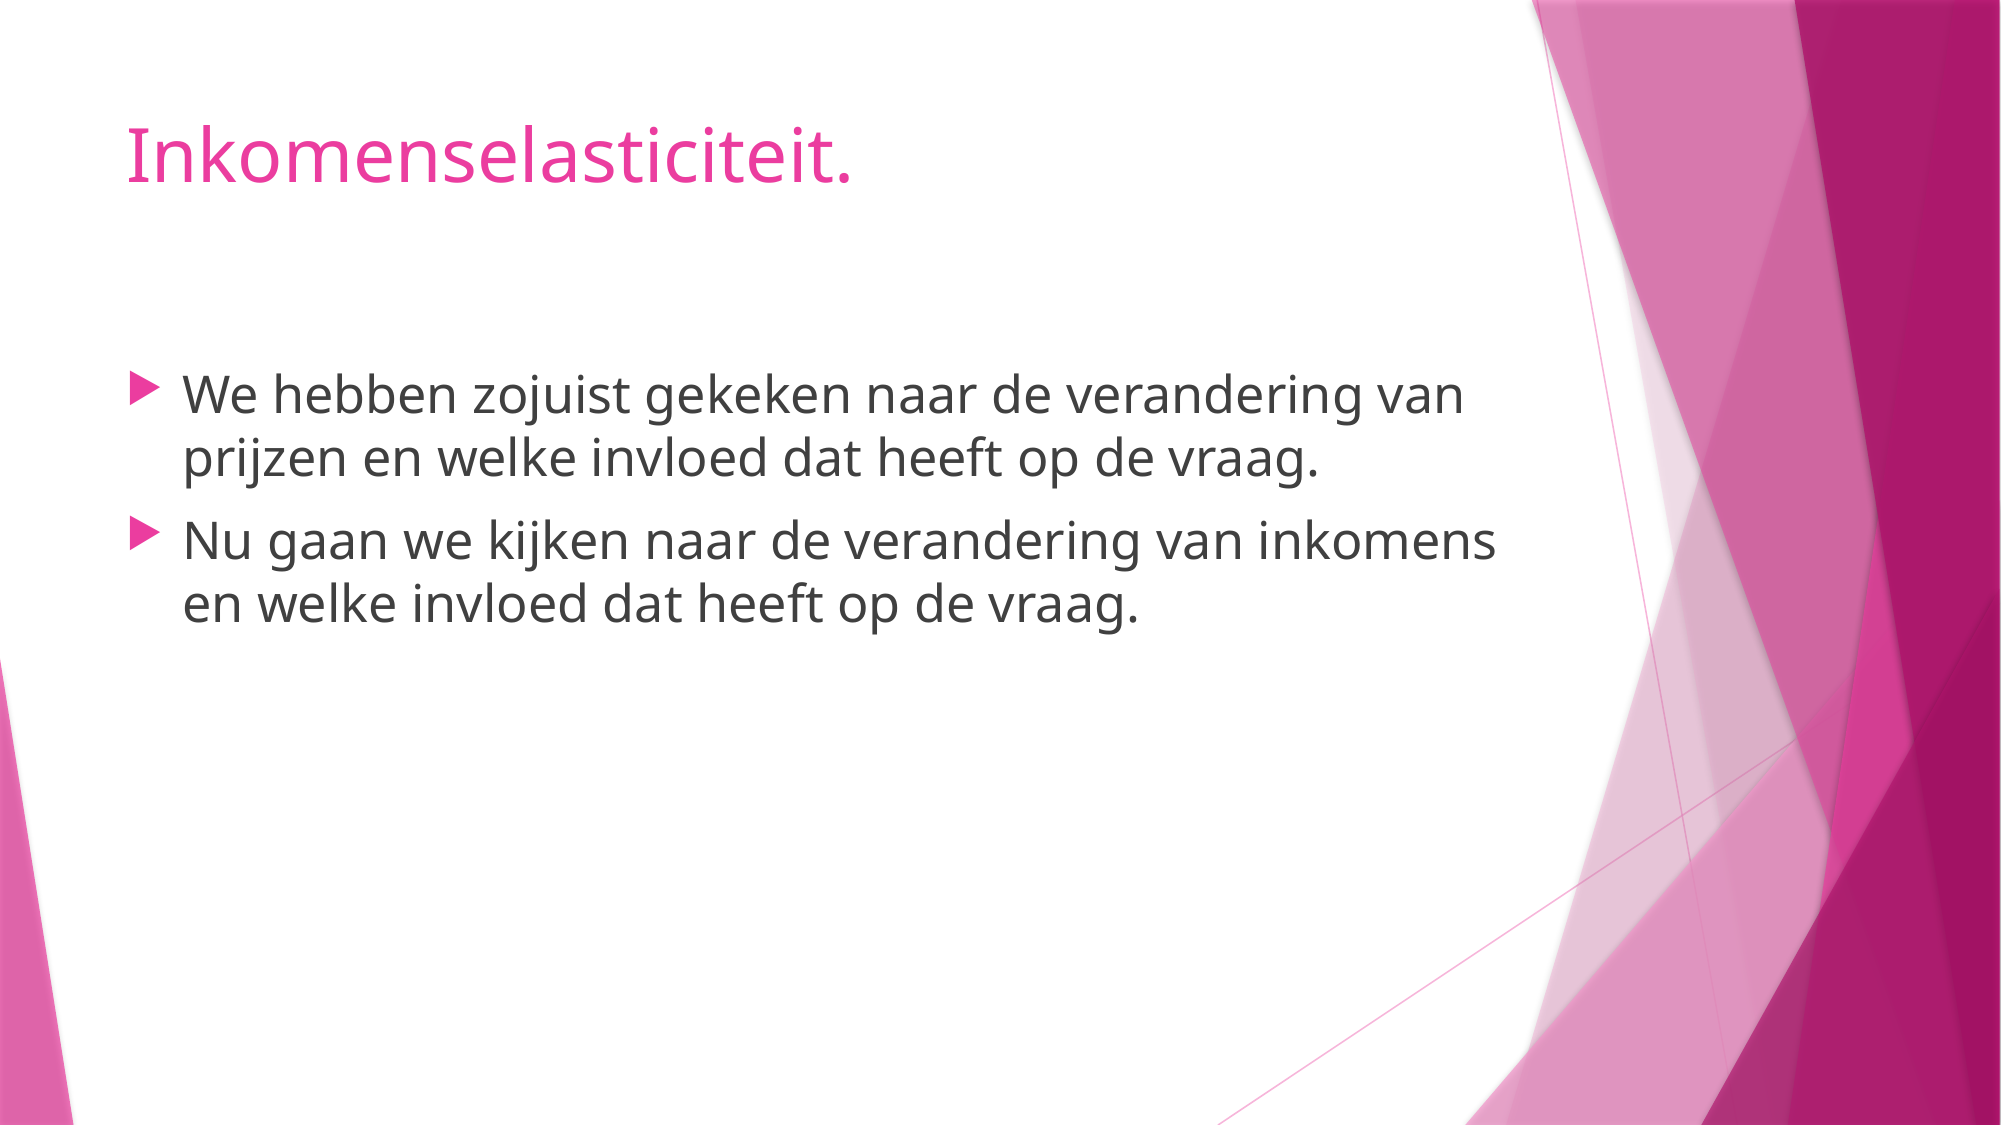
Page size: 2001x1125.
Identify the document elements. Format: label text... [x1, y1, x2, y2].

list We hebben zojuist gekeken naar de verandering van prijzen en welke invloed dat heeft op de vraag. Nu gaan we kijken naar de verandering van inkomens en welke invloed dat heeft op de vraag. [111, 354, 1522, 992]
title Inkomenselasticiteit. [111, 99, 1522, 317]
